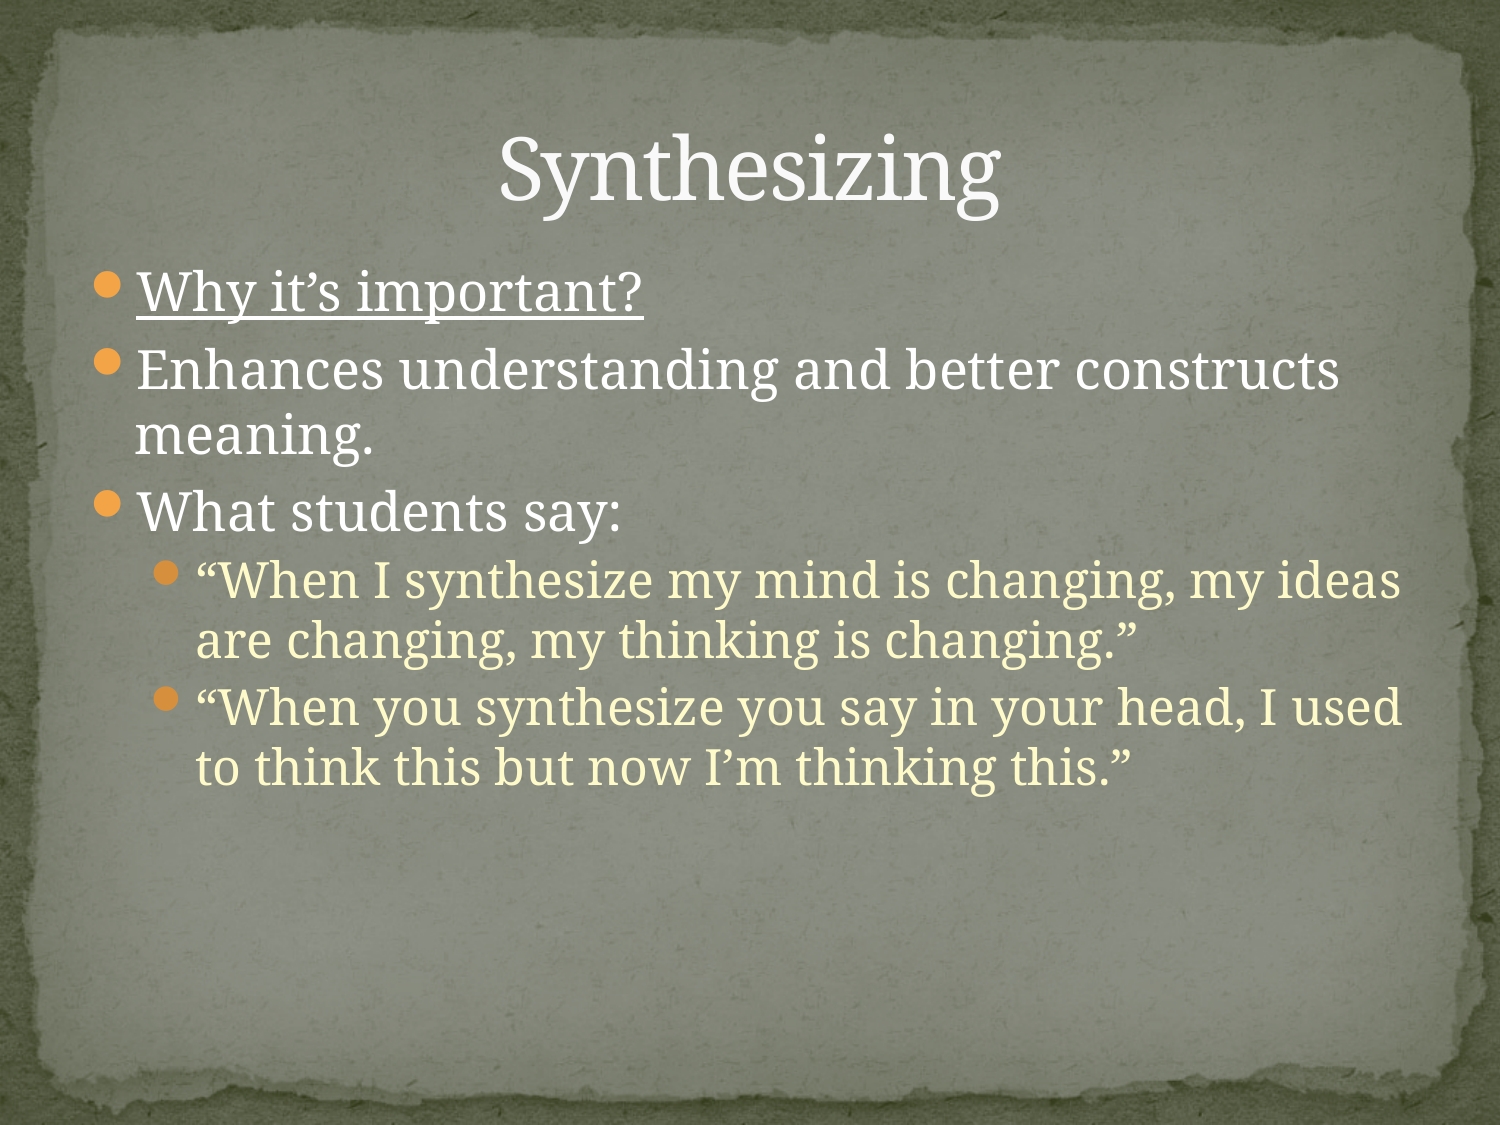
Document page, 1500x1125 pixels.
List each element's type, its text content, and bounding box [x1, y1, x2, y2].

list Why it’s important? Enhances understanding and better constructs meaning. What students say: “When I synthesize my mind is changing, my ideas are changing, my thinking is changing.” “When you synthesize you say in your head, I used to think this but now I’m thinking this.” [74, 249, 1426, 1001]
title Synthesizing [74, 24, 1425, 225]
